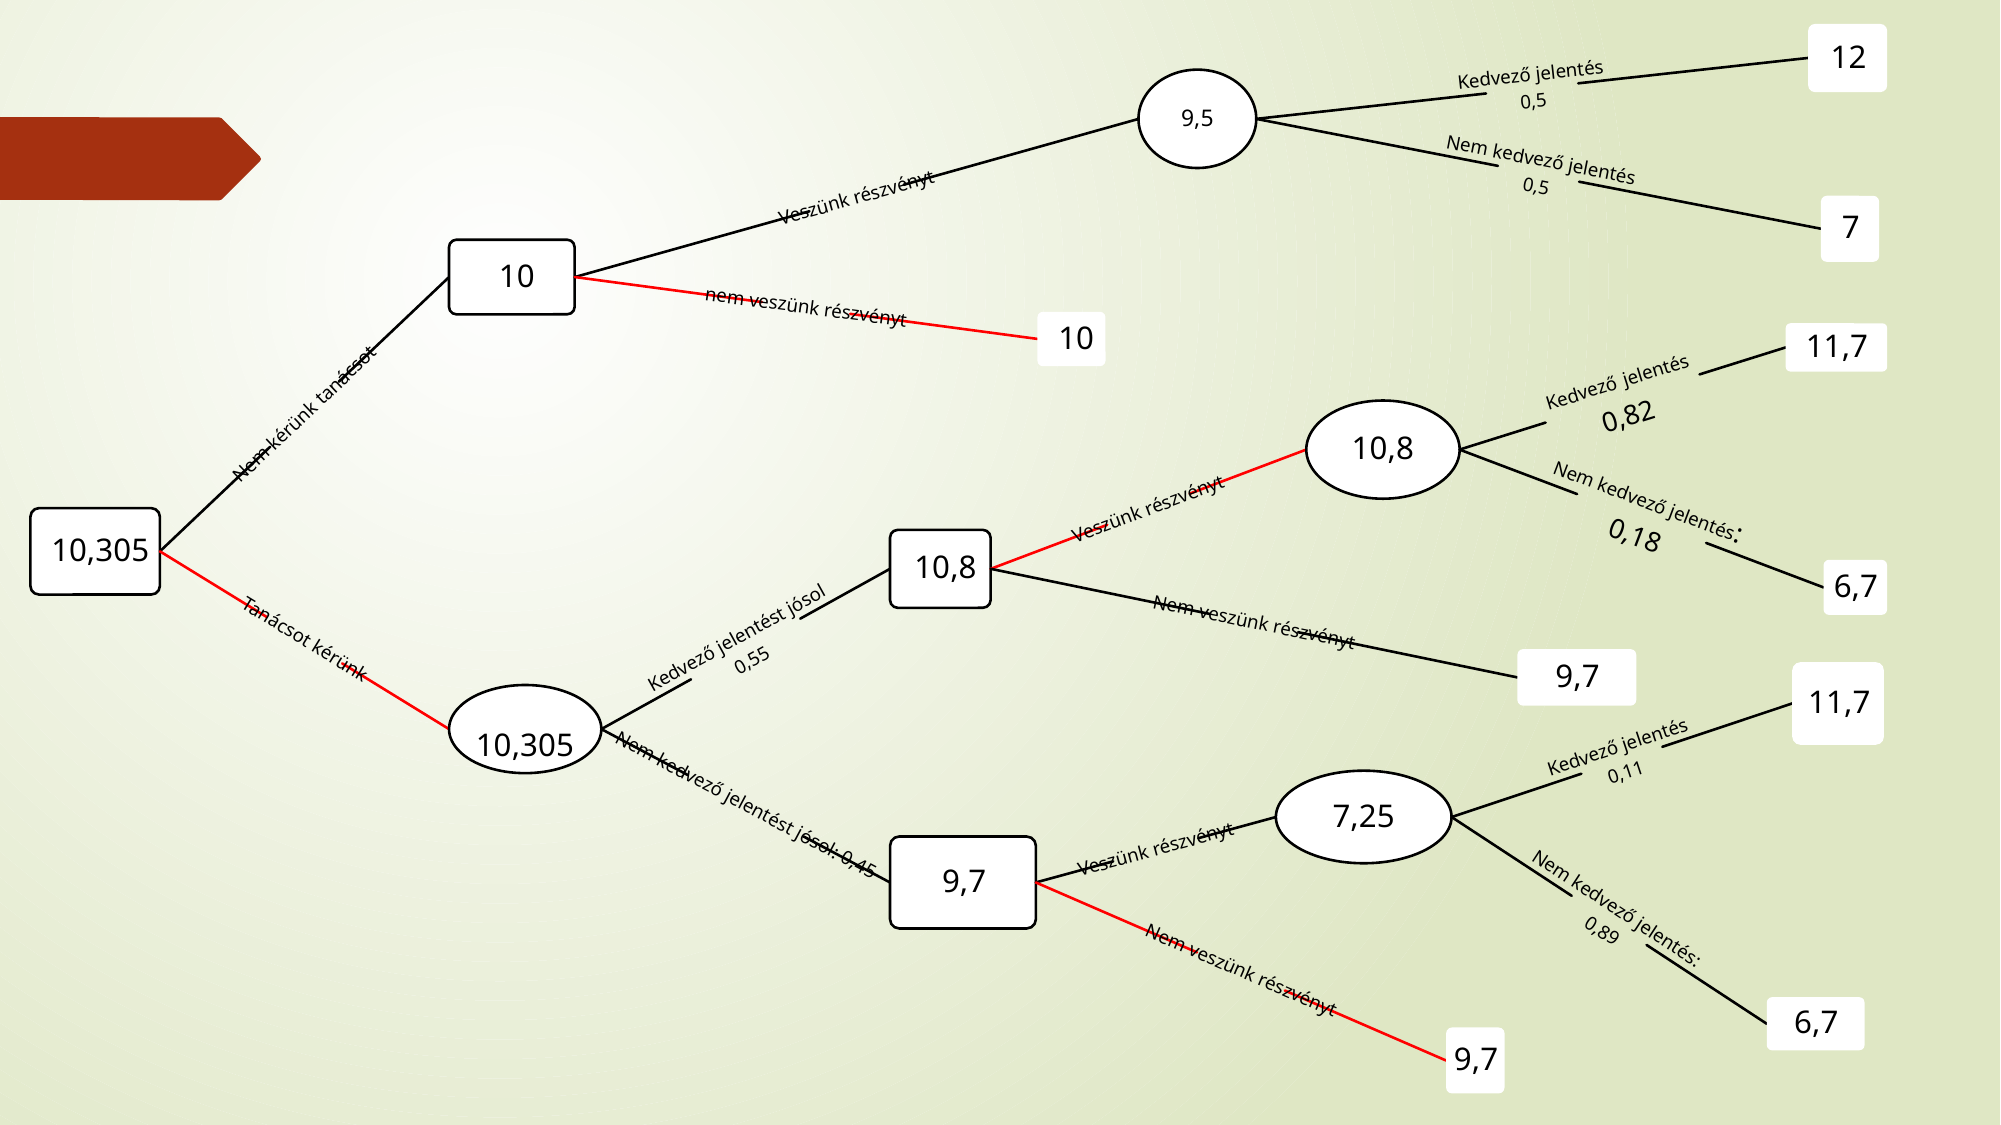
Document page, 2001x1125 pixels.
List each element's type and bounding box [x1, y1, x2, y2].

list [30, 23, 1888, 1094]
